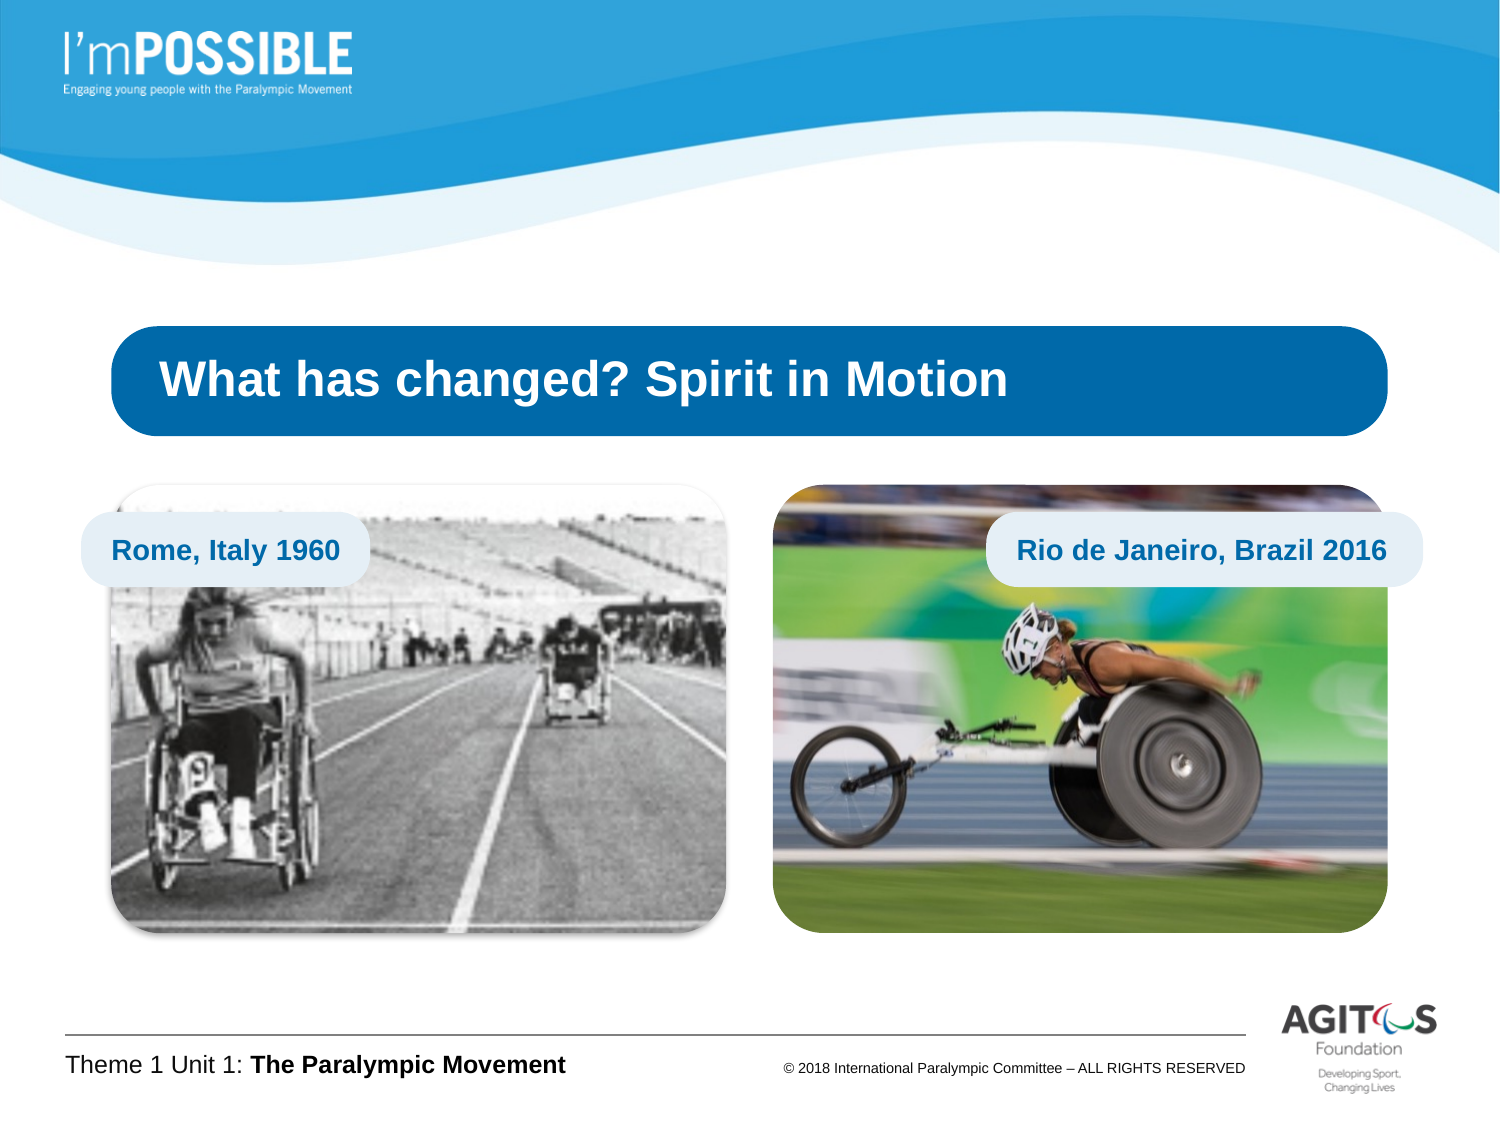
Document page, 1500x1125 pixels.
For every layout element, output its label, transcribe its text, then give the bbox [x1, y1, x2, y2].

text_box What has changed? Spirit in Motion [159, 338, 1247, 425]
picture [1281, 1003, 1437, 1094]
text_box [110, 484, 727, 935]
text_box [109, 324, 1390, 439]
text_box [80, 511, 371, 588]
picture [772, 484, 1388, 934]
picture [0, 0, 1500, 273]
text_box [985, 511, 1424, 588]
